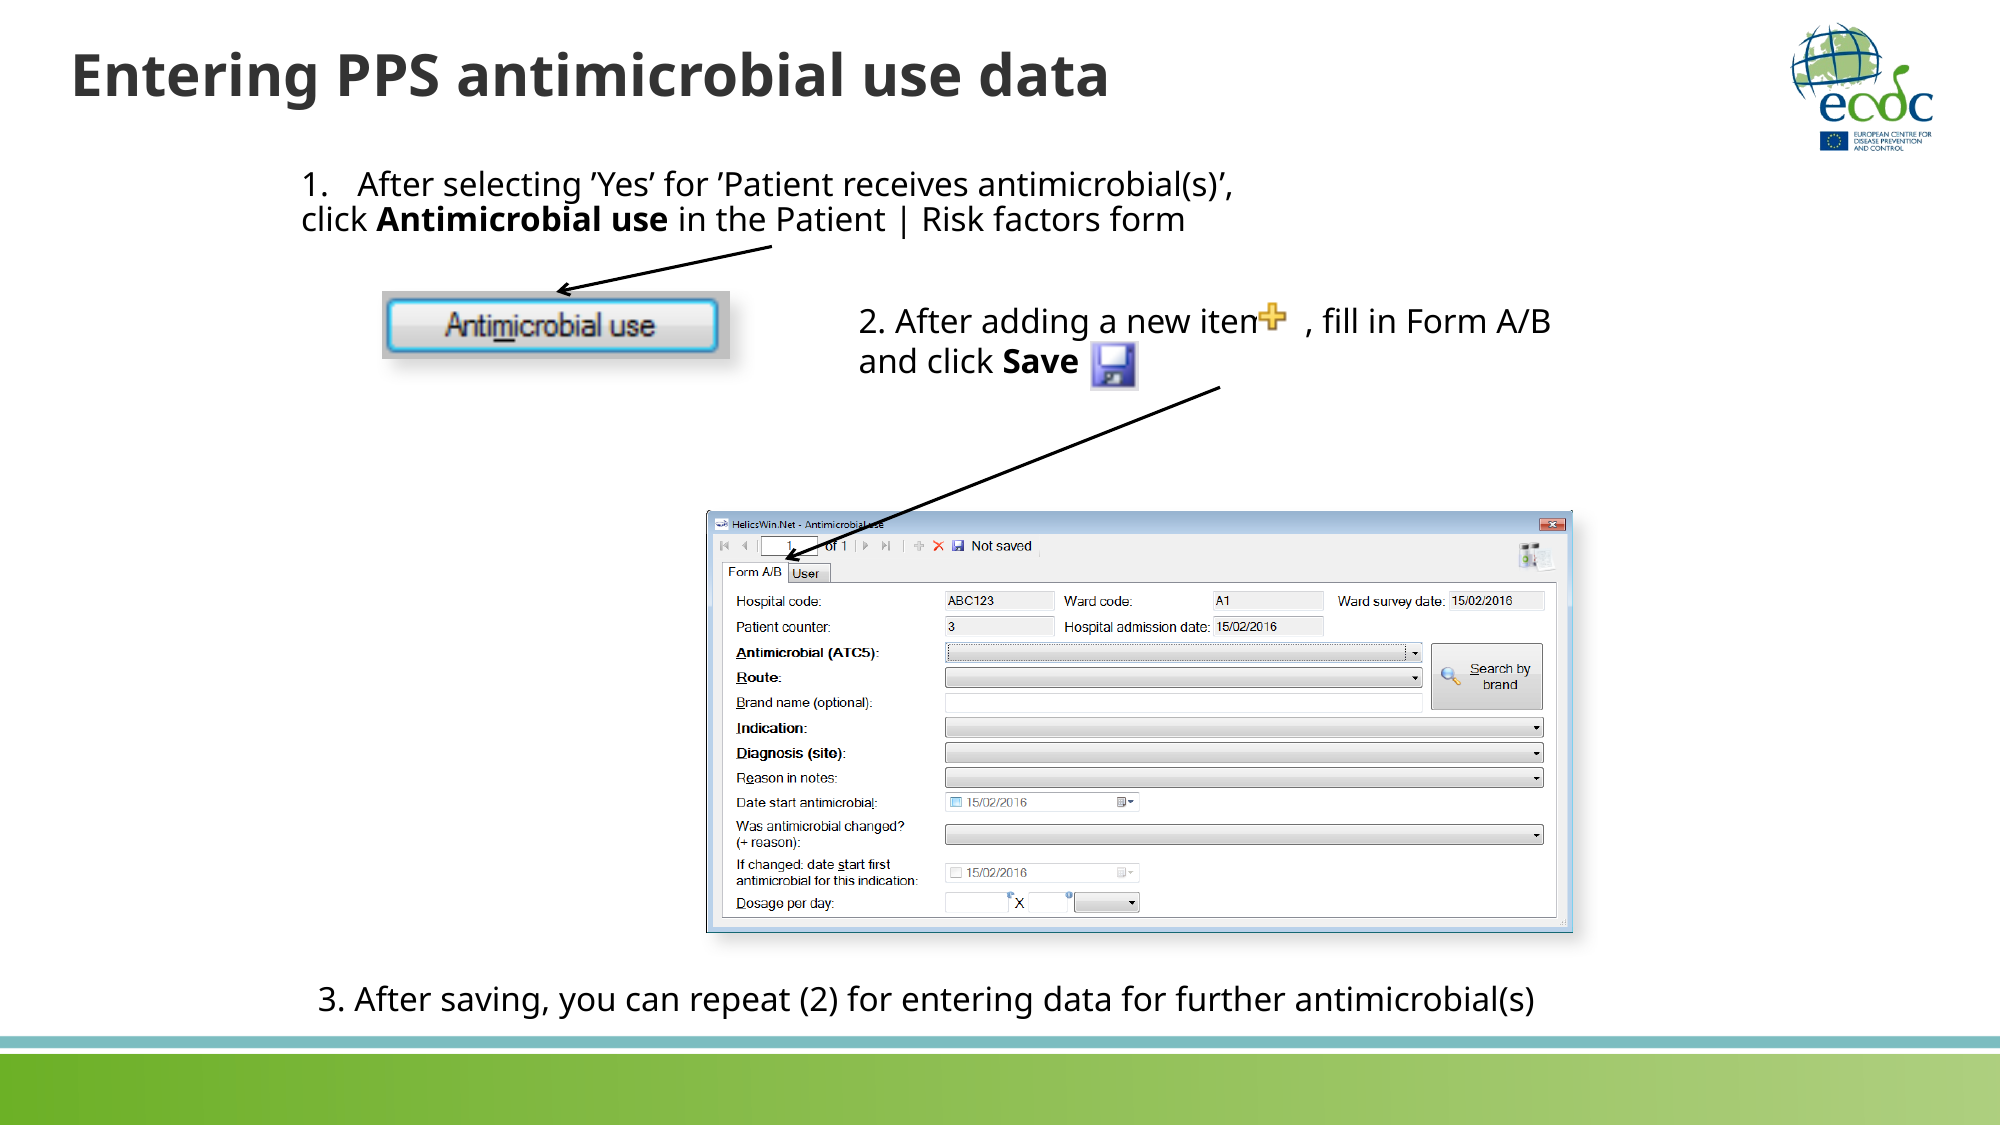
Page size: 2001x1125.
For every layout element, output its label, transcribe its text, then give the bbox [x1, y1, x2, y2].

text_box After selecting ’Yes’ for ’Patient receives antimicrobial(s)’, click Antimicrobial use in the Patient | Risk factors form [286, 159, 1258, 247]
title Entering PPS antimicrobial use data [70, 46, 1764, 177]
text_box 3. After saving, you can repeat (2) for entering data for further antimicrobial(s) [303, 970, 1684, 1026]
picture [0, 0, 2000, 1125]
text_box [784, 388, 1221, 560]
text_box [555, 247, 773, 293]
text_box 2. After adding a new item , fill in Form A/B and click Save [843, 292, 1597, 388]
